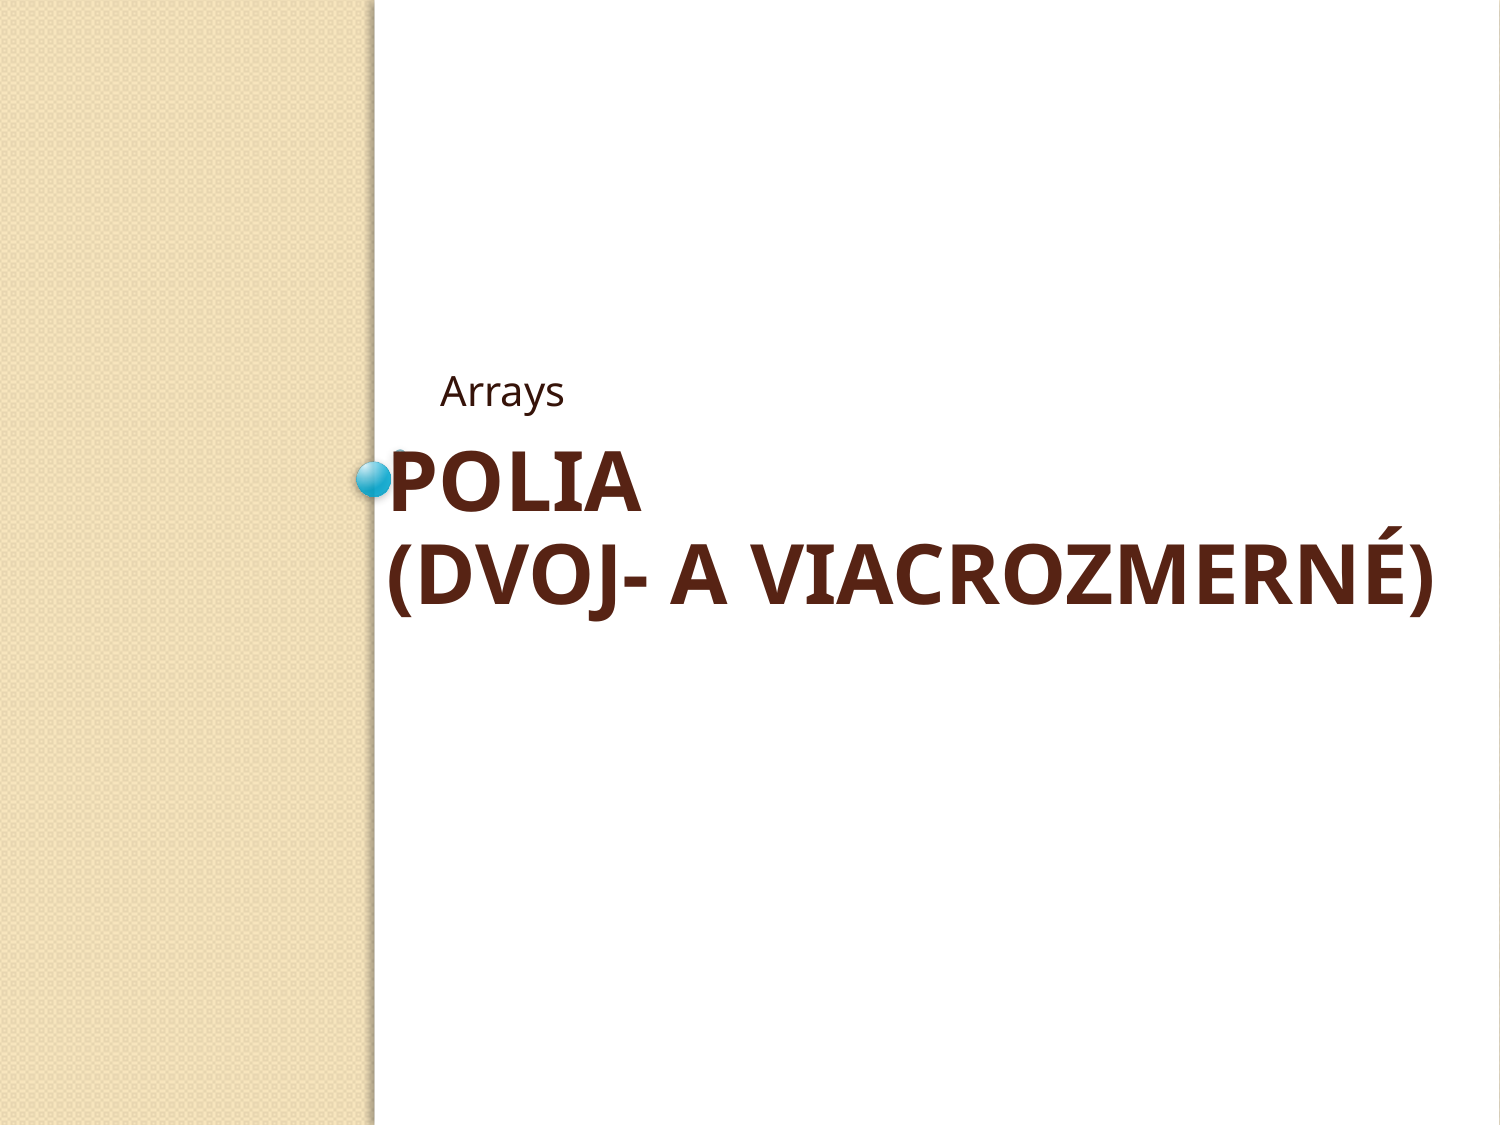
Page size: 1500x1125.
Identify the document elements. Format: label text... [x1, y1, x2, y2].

title Polia (DVOJ- a viacrozmerné) [371, 426, 1500, 802]
list Arrays [422, 174, 1473, 423]
